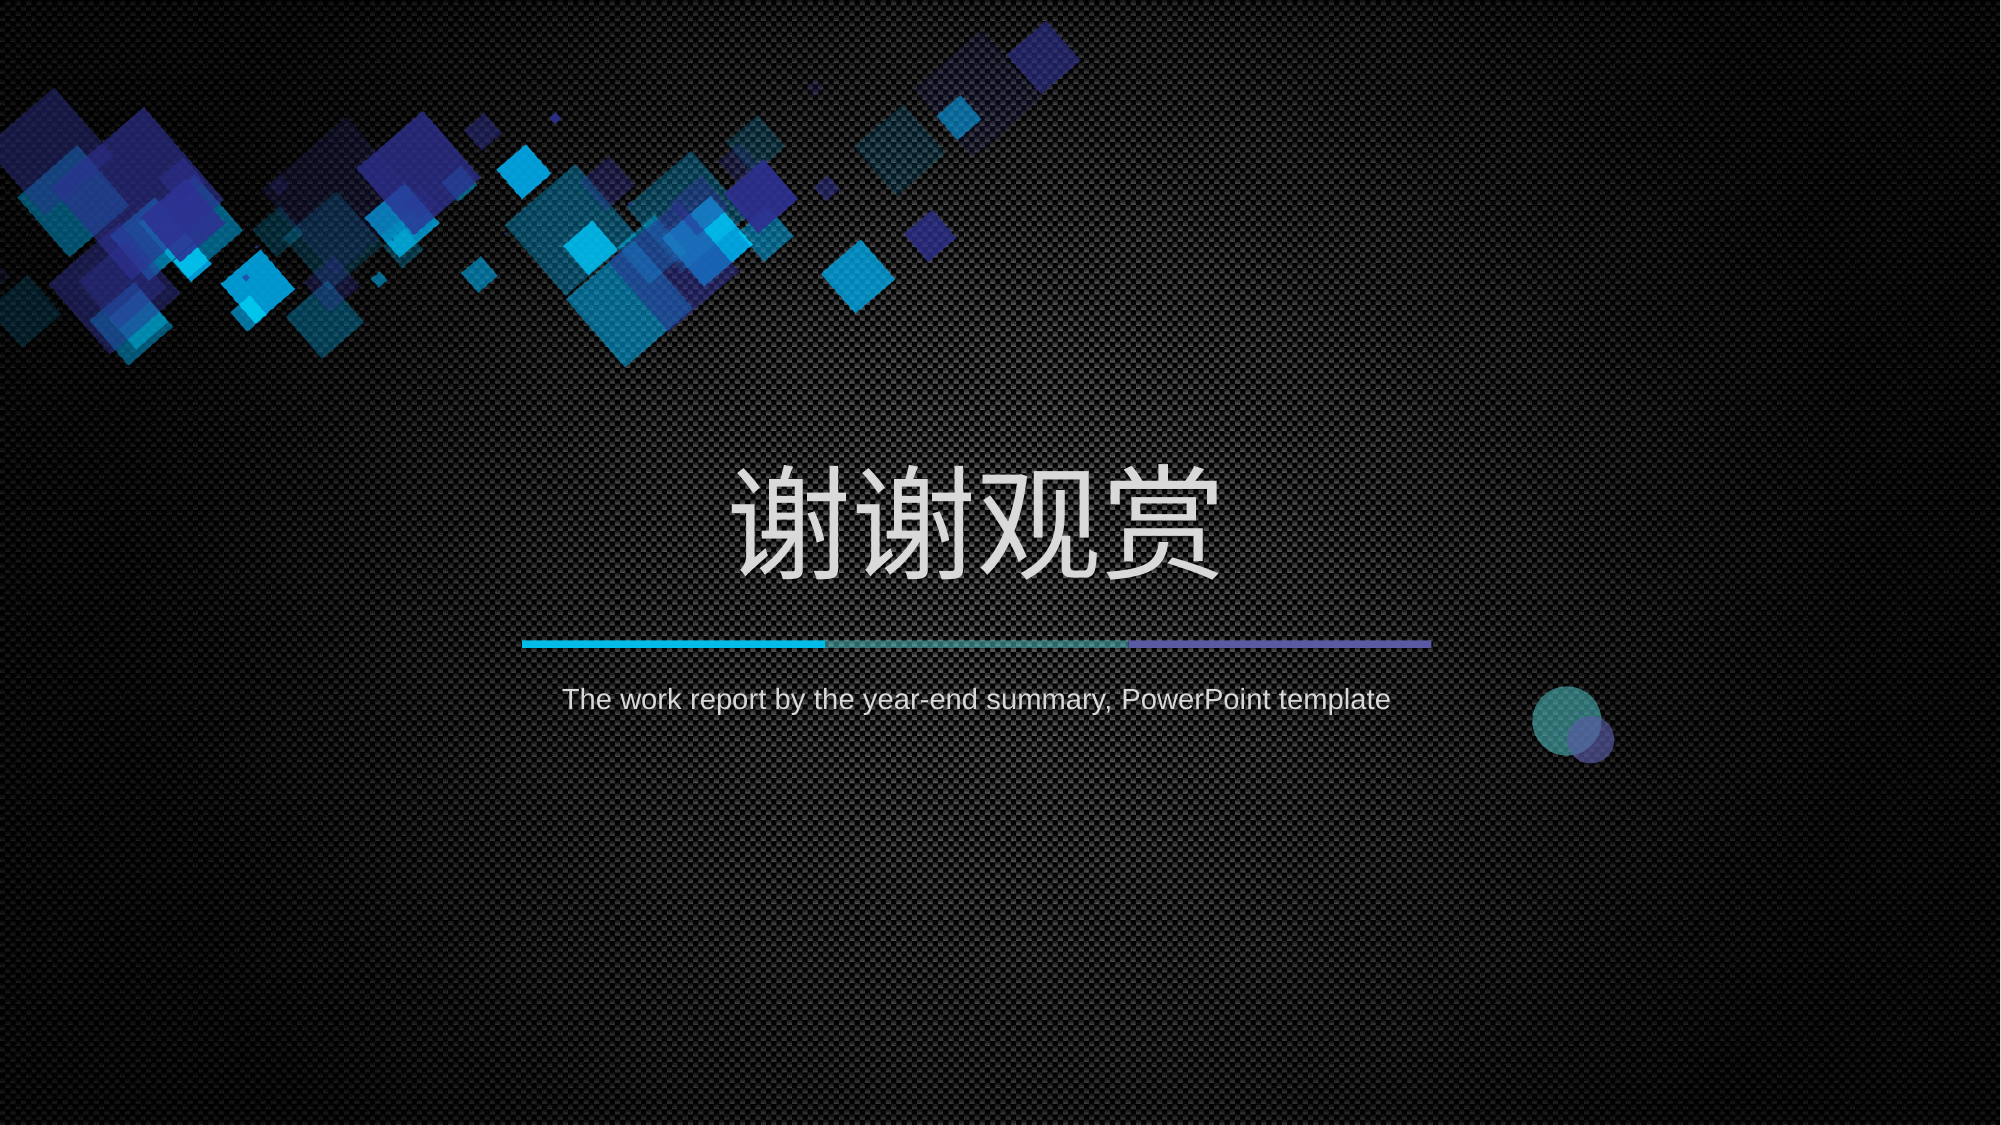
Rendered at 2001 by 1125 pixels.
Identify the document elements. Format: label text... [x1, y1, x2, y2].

text_box [854, 724, 906, 775]
picture [0, 0, 2001, 1125]
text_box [522, 640, 1432, 648]
text_box The work report by the year-end summary, PowerPoint template [546, 672, 1407, 723]
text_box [1532, 686, 1615, 764]
text_box 谢谢观赏 [711, 438, 1242, 604]
